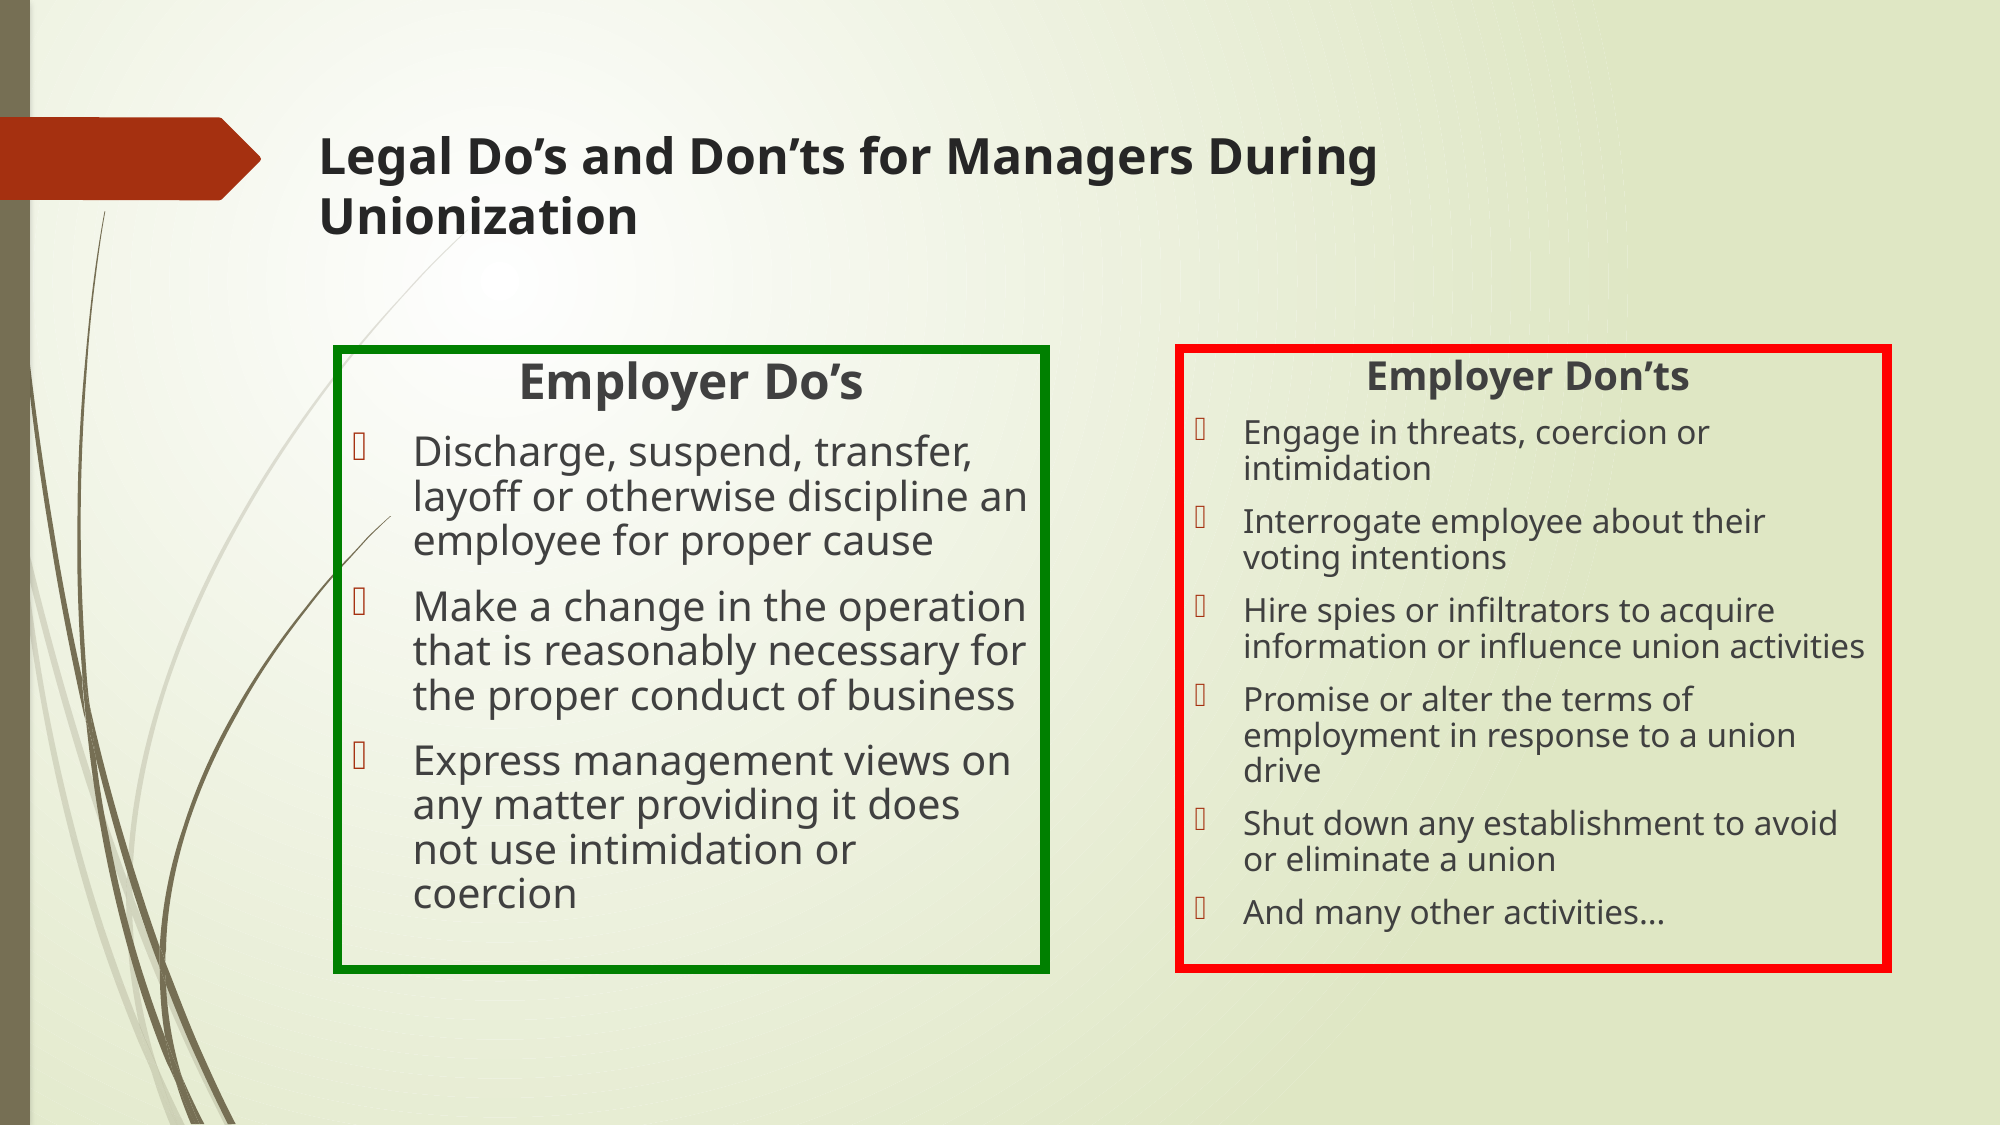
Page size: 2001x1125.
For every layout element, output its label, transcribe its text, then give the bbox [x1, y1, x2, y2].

list Employer Don’ts Engage in threats, coercion or intimidation Interrogate employee about their voting intentions Hire spies or infiltrators to acquire information or influence union activities Promise or alter the terms of employment in response to a union drive Shut down any establishment to avoid or eliminate a union And many other activities… [1179, 348, 1888, 969]
title Legal Do’s and Don’ts for Managers During Unionization [303, 117, 1682, 196]
list Employer Do’s Discharge, suspend, transfer, layoff or otherwise discipline an employee for proper cause Make a change in the operation that is reasonably necessary for the proper conduct of business Express management views on any matter providing it does not use intimidation or coercion [337, 349, 1045, 970]
